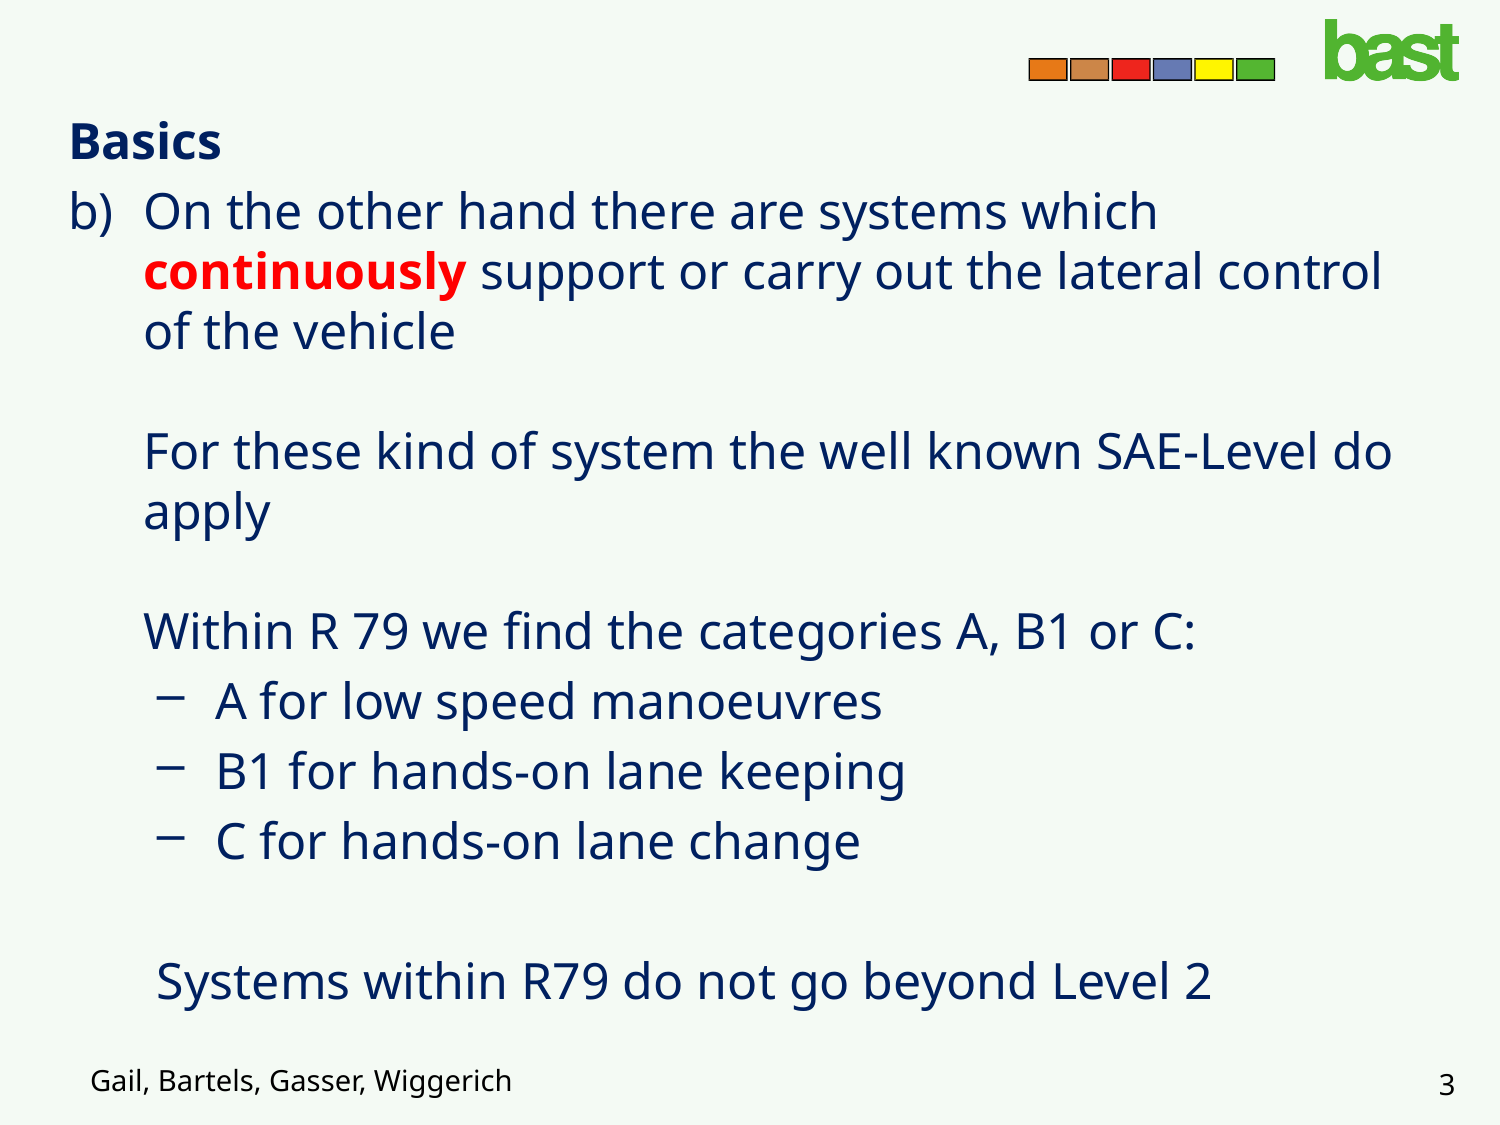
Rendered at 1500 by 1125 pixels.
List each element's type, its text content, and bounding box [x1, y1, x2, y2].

text_box [53, 0, 1500, 89]
slide_number 3 [1120, 1058, 1471, 1125]
list Basics On the other hand there are systems which continuously support or carry out the lateral control of the vehicle For these kind of system the well known SAE-Level do apply Within R 79 we find the categories A, B1 or C: A for low speed manoeuvres B1 for hands-on lane keeping C for hands-on lane change Systems within R79 do not go beyond Level 2 [52, 101, 1449, 1004]
footer Gail, Bartels, Gasser, Wiggerich [74, 1054, 727, 1125]
